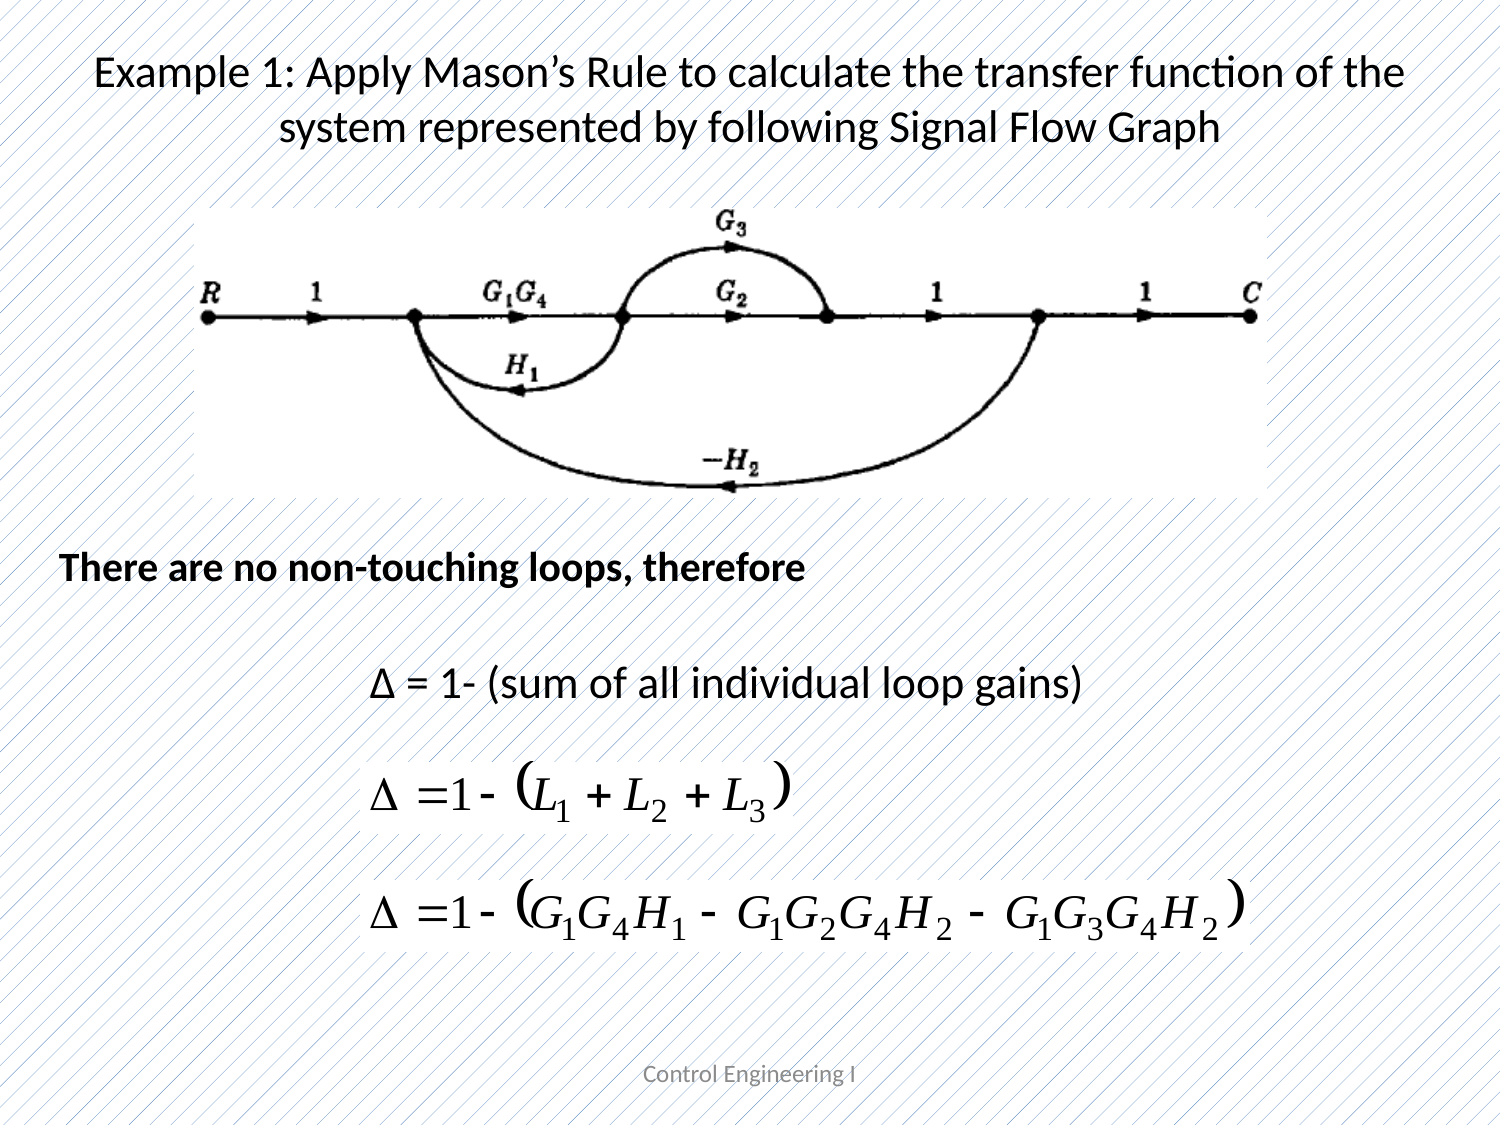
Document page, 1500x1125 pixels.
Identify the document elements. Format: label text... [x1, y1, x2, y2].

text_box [359, 761, 794, 835]
title Example 1: Apply Mason’s Rule to calculate the transfer function of the system represented by following Signal Flow Graph [75, 19, 1425, 174]
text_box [40, 531, 1104, 717]
picture [194, 207, 1267, 498]
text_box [359, 879, 1251, 953]
footer Control Engineering I [512, 1042, 988, 1103]
